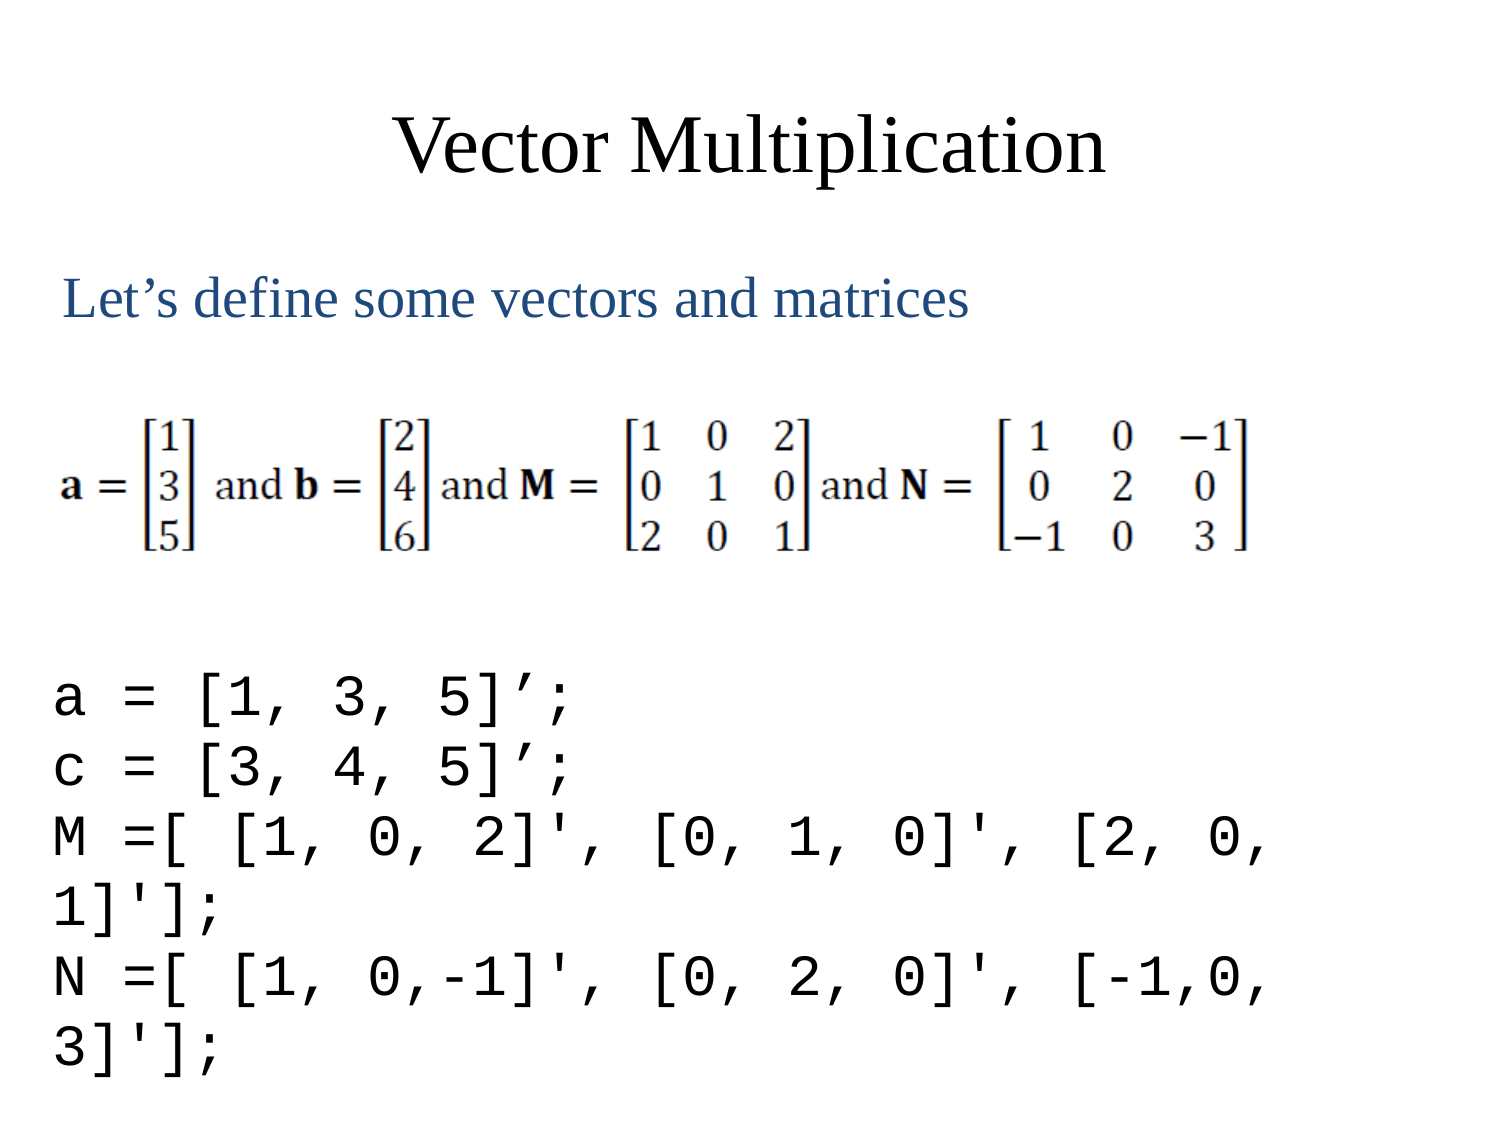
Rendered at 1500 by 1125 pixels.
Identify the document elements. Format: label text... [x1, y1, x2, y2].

text_box Let’s define some vectors and matrices [47, 200, 1398, 388]
text_box a = [1, 3, 5]’; c = [3, 4, 5]’; M =[ [1, 0, 2]', [0, 1, 0]', [2, 0, 1]']; N =[ [1, 0,-1]', [0, 2, 0]', [-1,0, 3]']; [37, 650, 1500, 1125]
title Vector Multiplication [75, 45, 1425, 233]
picture [23, 380, 1275, 606]
